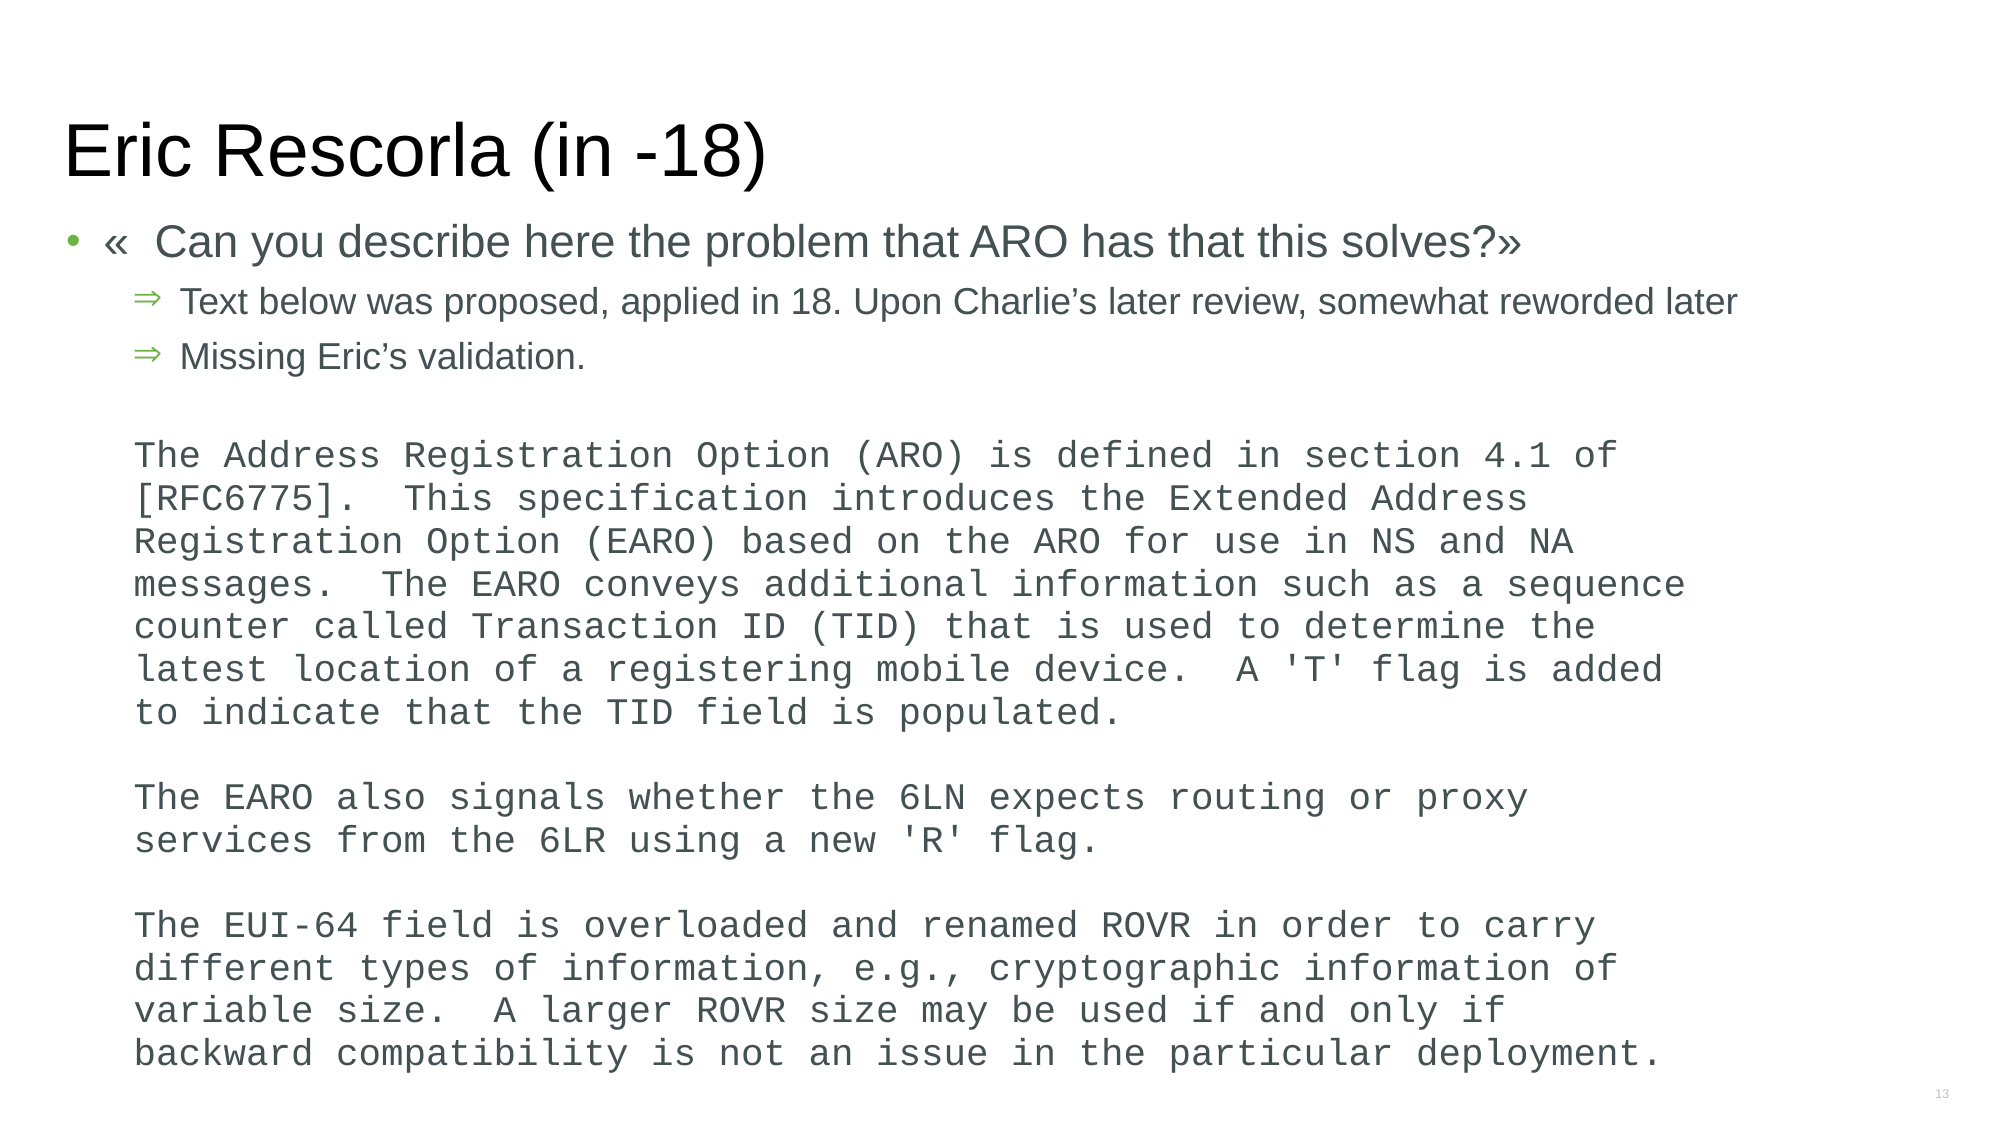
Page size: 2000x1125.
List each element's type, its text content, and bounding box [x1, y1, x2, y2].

title Eric Rescorla (in -18) [50, 70, 1927, 209]
list « Can you describe here the problem that ARO has that this solves?» Text below was proposed, applied in 18. Upon Charlie’s later review, somewhat reworded later Missing Eric’s validation. The Address Registration Option (ARO) is defined in section 4.1 of [RFC6775]. This specification introduces the Extended Address Registration Option (EARO) based on the ARO for use in NS and NA messages. The EARO conveys additional information such as a sequence counter called Transaction ID (TID) that is used to determine the latest location of a registering mobile device. A 'T' flag is added to indicate that the TID field is populated. The EARO also signals whether the 6LN expects routing or proxy services from the 6LR using a new 'R' flag. The EUI-64 field is overloaded and renamed ROVR in order to carry different types of information, e.g., cryptographic information of variable size. A larger ROVR size may be used if and only if backward compatibility is not an issue in the particular deployment. [51, 208, 1926, 467]
